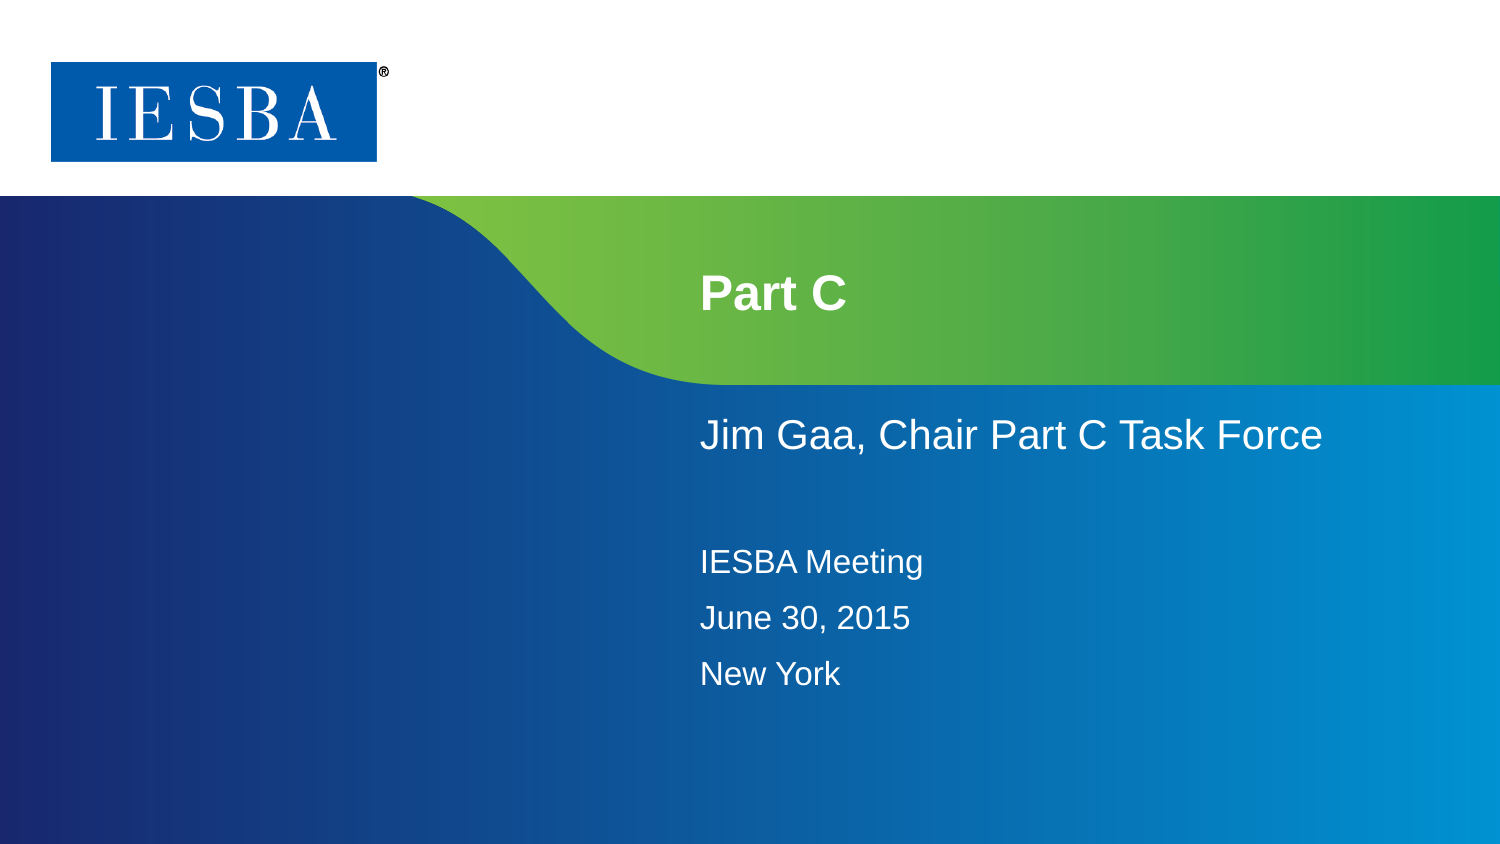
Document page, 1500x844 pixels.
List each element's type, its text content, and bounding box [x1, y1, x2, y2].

picture [412, 196, 1500, 385]
subtitle Jim Gaa, Chair Part C Task Force IESBA Meeting June 30, 2015 New York [699, 407, 1463, 785]
title Part C [699, 229, 1463, 352]
picture [51, 62, 389, 162]
